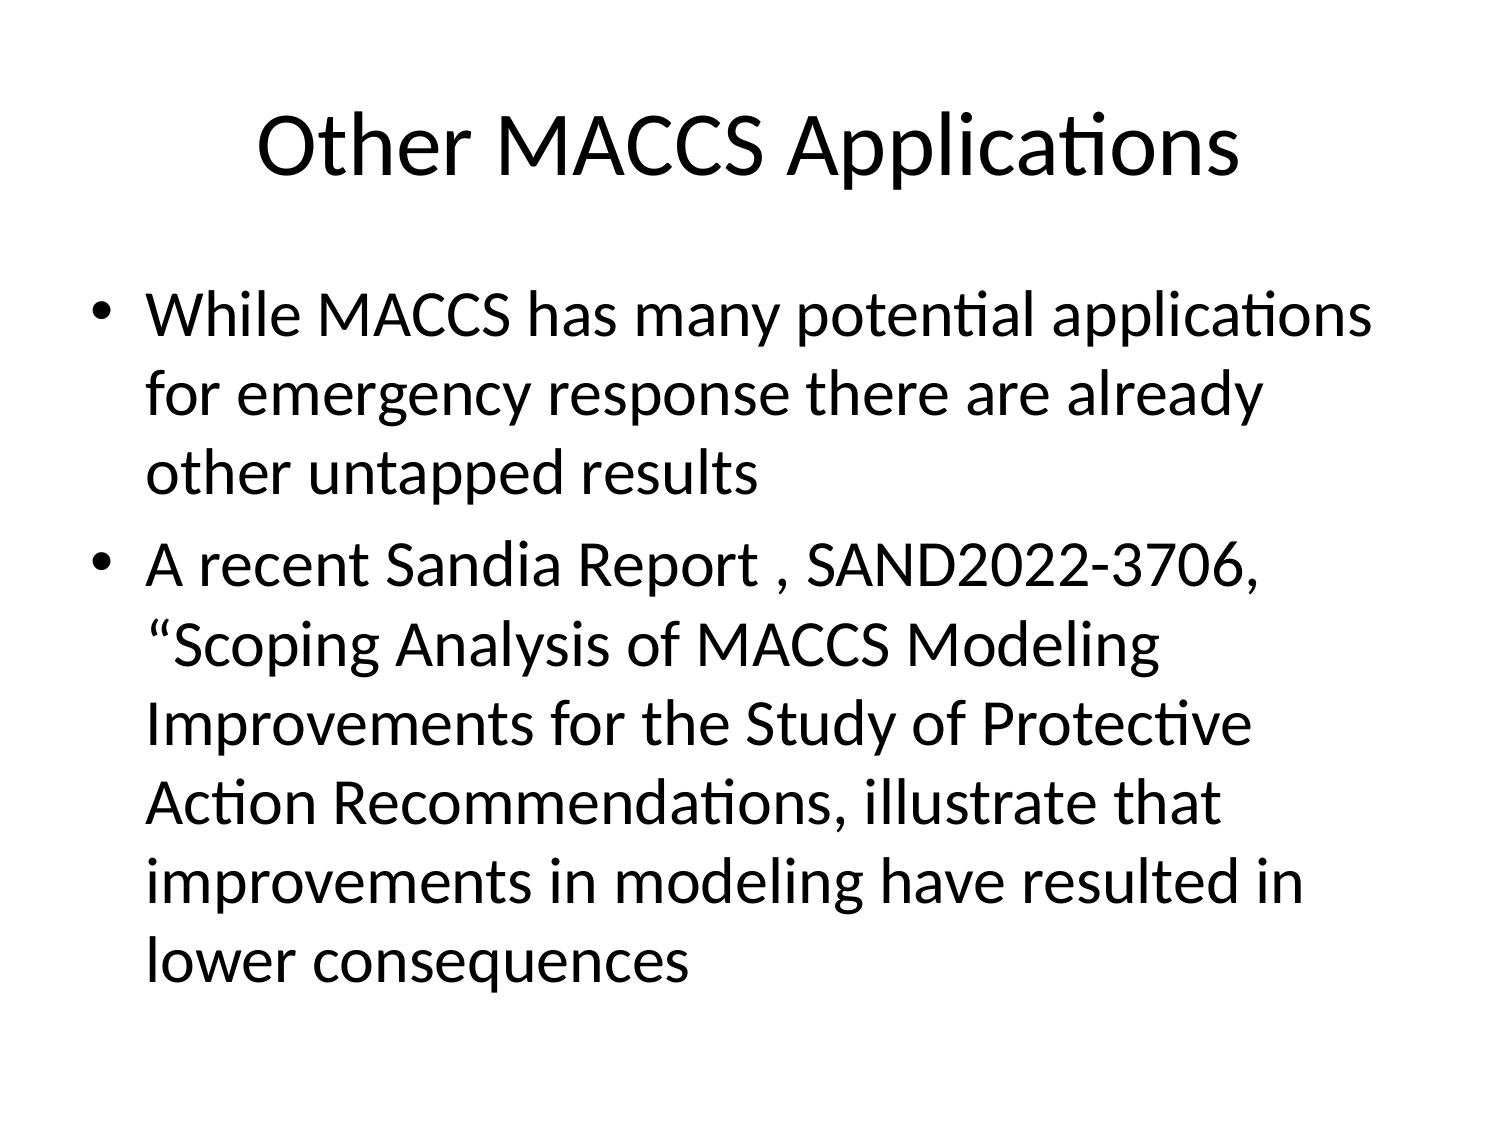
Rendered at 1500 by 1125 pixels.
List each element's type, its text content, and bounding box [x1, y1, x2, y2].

list While MACCS has many potential applications for emergency response there are already other untapped results A recent Sandia Report , SAND2022-3706, “Scoping Analysis of MACCS Modeling Improvements for the Study of Protective Action Recommendations, illustrate that improvements in modeling have resulted in lower consequences [75, 262, 1425, 1005]
title Other MACCS Applications [75, 45, 1425, 233]
